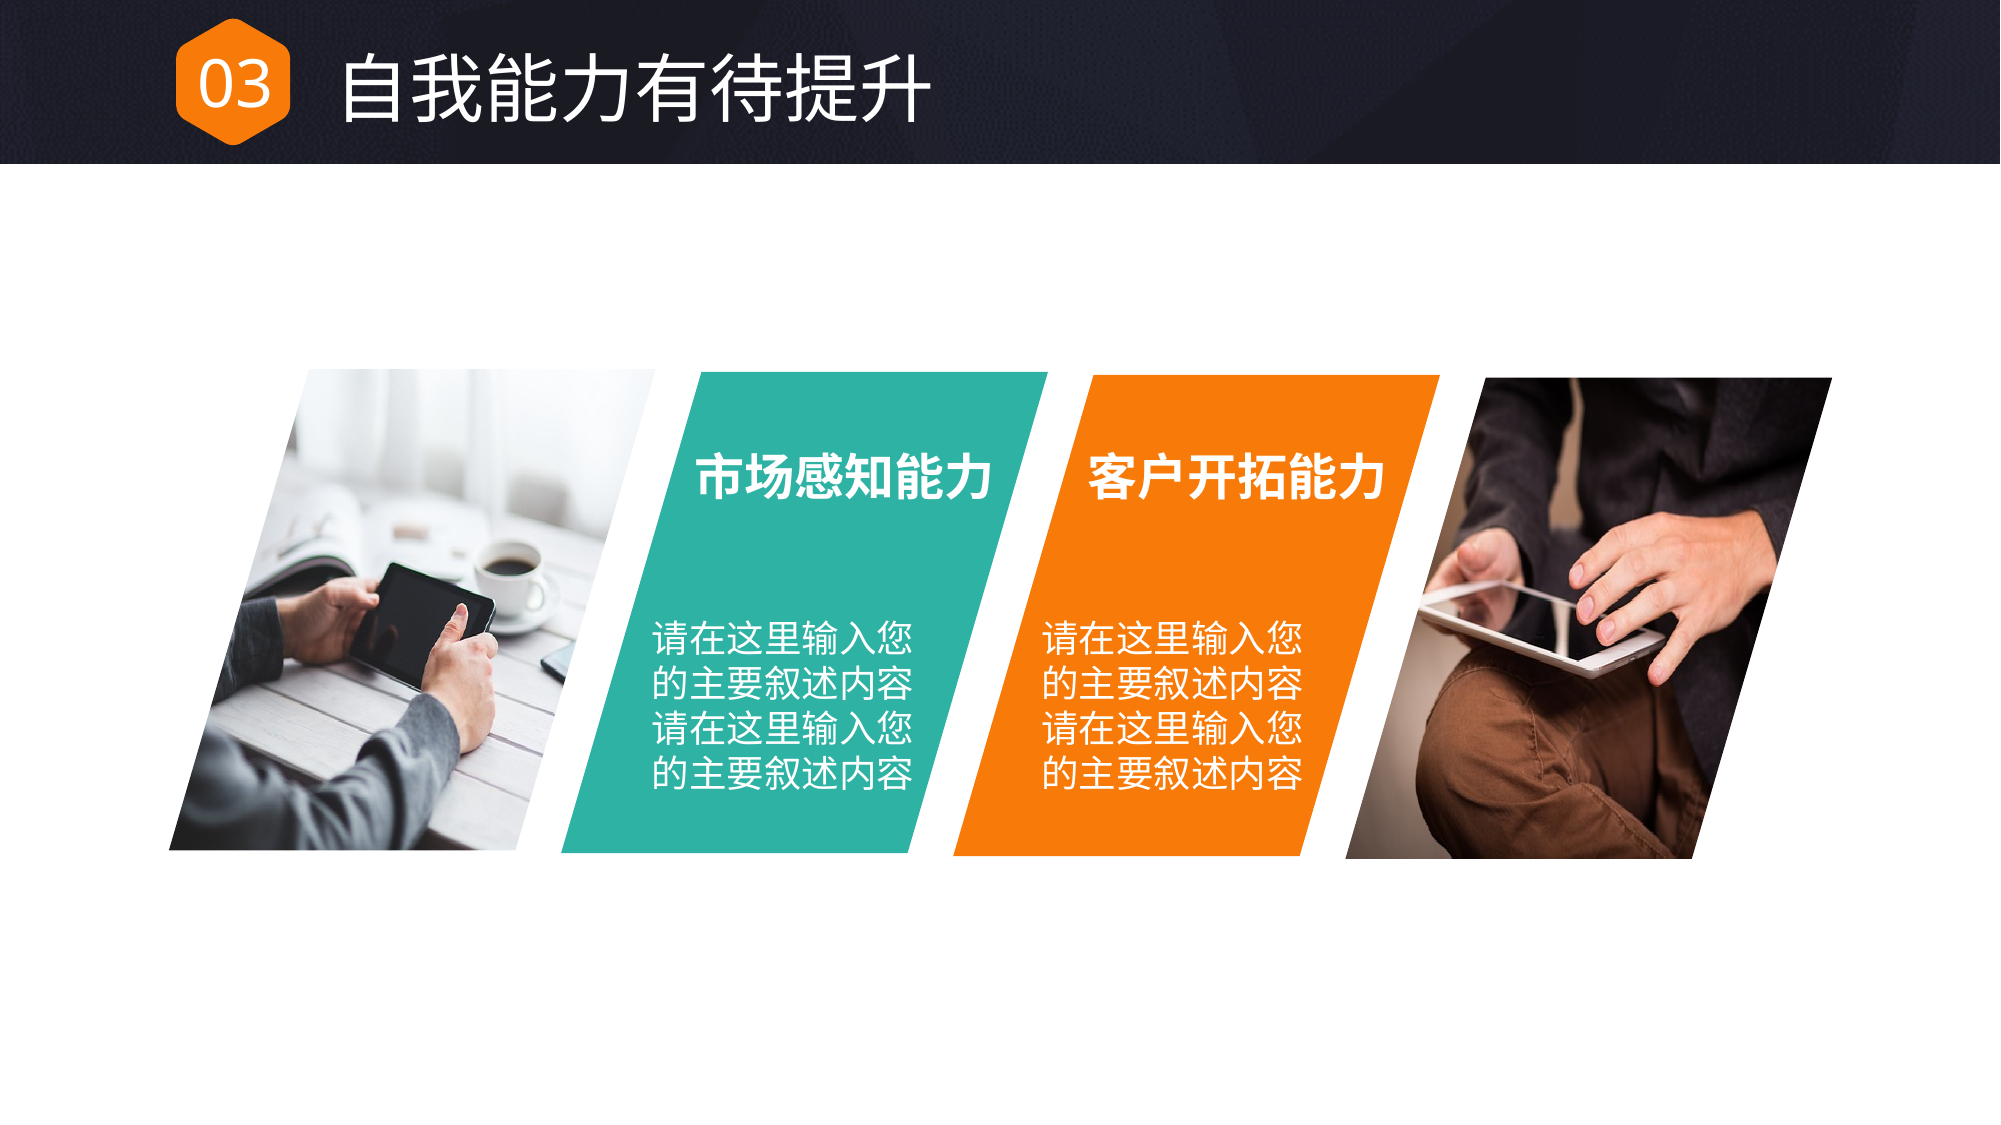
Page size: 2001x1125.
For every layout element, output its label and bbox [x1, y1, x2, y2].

text_box [953, 374, 1441, 856]
text_box [561, 371, 1048, 854]
text_box [1344, 376, 1834, 860]
text_box [167, 368, 658, 852]
picture [0, 0, 2000, 164]
